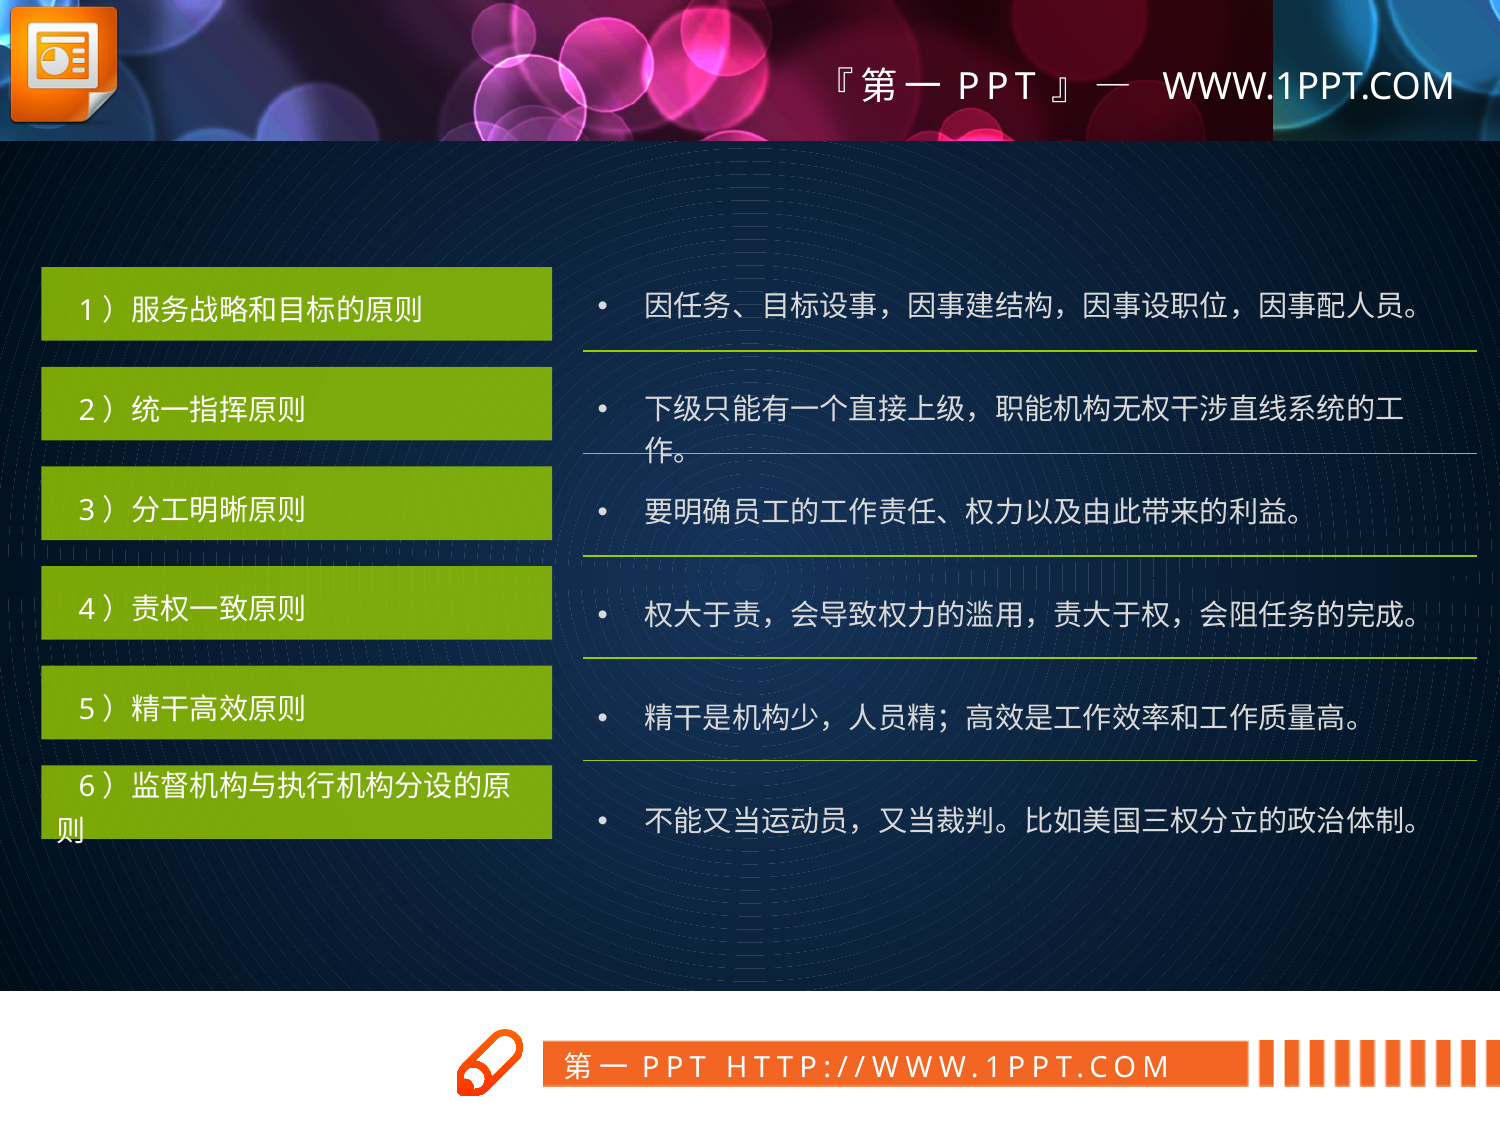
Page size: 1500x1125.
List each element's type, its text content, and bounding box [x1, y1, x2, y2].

text_box 权大于责，会导致权力的滥用，责大于权，会阻任务的完成。 [582, 582, 1477, 639]
text_box 不能又当运动员，又当裁判。比如美国三权分立的政治体制。 [582, 787, 1477, 845]
text_box 2）统一指挥原则 [39, 365, 554, 443]
text_box 要明确员工的工作责任、权力以及由此带来的利益。 [582, 479, 1477, 536]
text_box 下级只能有一个直接上级，职能机构无权干涉直线系统的工作。 [582, 459, 1477, 475]
text_box 因任务、目标设事，因事建结构，因事设职位，因事配人员。 [582, 273, 1477, 331]
text_box 6）监督机构与执行机构分设的原则 [39, 763, 554, 841]
text_box 4）责权一致原则 [39, 564, 554, 642]
text_box 1）服务战略和目标的原则 [39, 265, 554, 343]
picture [543, 1040, 1500, 1087]
picture [0, 0, 1500, 141]
text_box 下级只能有一个直接上级，职能机构无权干涉直线系统的工作。 [582, 376, 1477, 453]
text_box 3）分工明晰原则 [39, 464, 554, 542]
text_box 5）精干高效原则 [39, 664, 554, 741]
text_box 精干是机构少，人员精；高效是工作效率和工作质量高。 [582, 685, 1477, 742]
